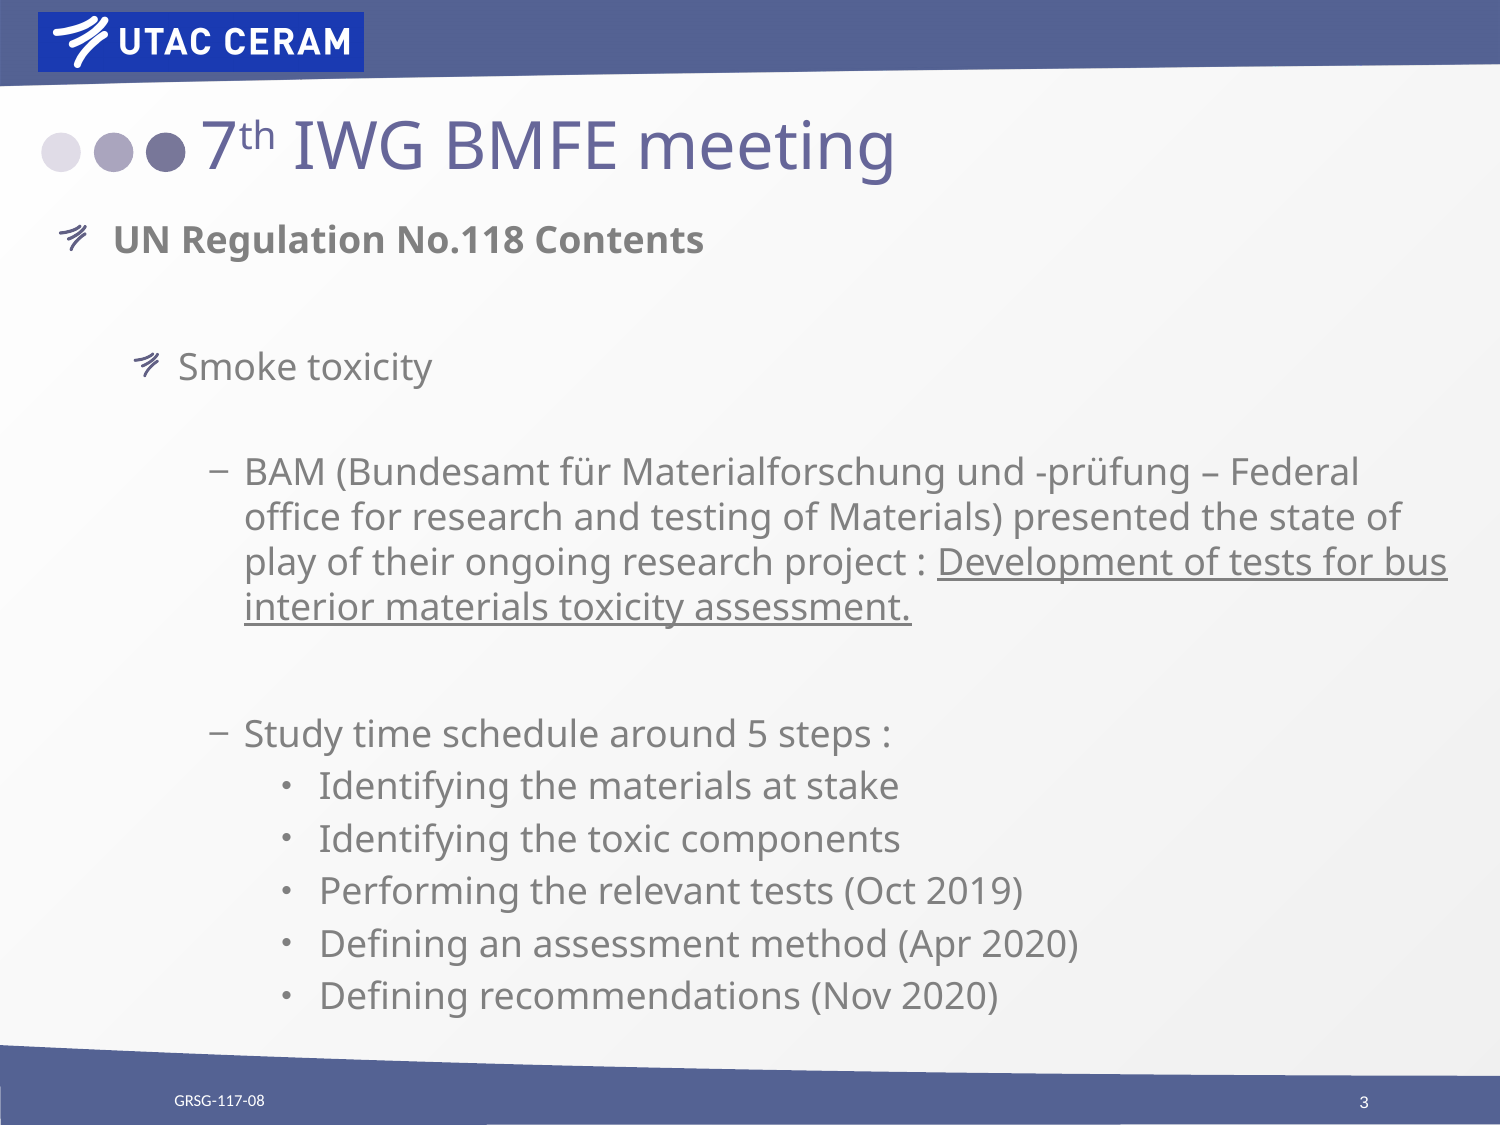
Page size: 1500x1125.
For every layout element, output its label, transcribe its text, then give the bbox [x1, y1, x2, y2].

footer GRSG-117-08 [159, 1069, 999, 1125]
picture [0, 0, 1500, 87]
picture [131, 351, 161, 379]
title 7th IWG BMFE meeting [185, 90, 1446, 197]
picture [56, 223, 89, 253]
list UN Regulation No.118 Contents Smoke toxicity BAM (Bundesamt für Materialforschung und -prüfung – Federal office for research and testing of Materials) presented the state of play of their ongoing research project : Development of tests for bus interior materials toxicity assessment. Study time schedule around 5 steps : Identifying the materials at stake Identifying the toxic components Performing the relevant tests (Oct 2019) Defining an assessment method (Apr 2020) Defining recommendations (Nov 2020) [41, 208, 1483, 1035]
